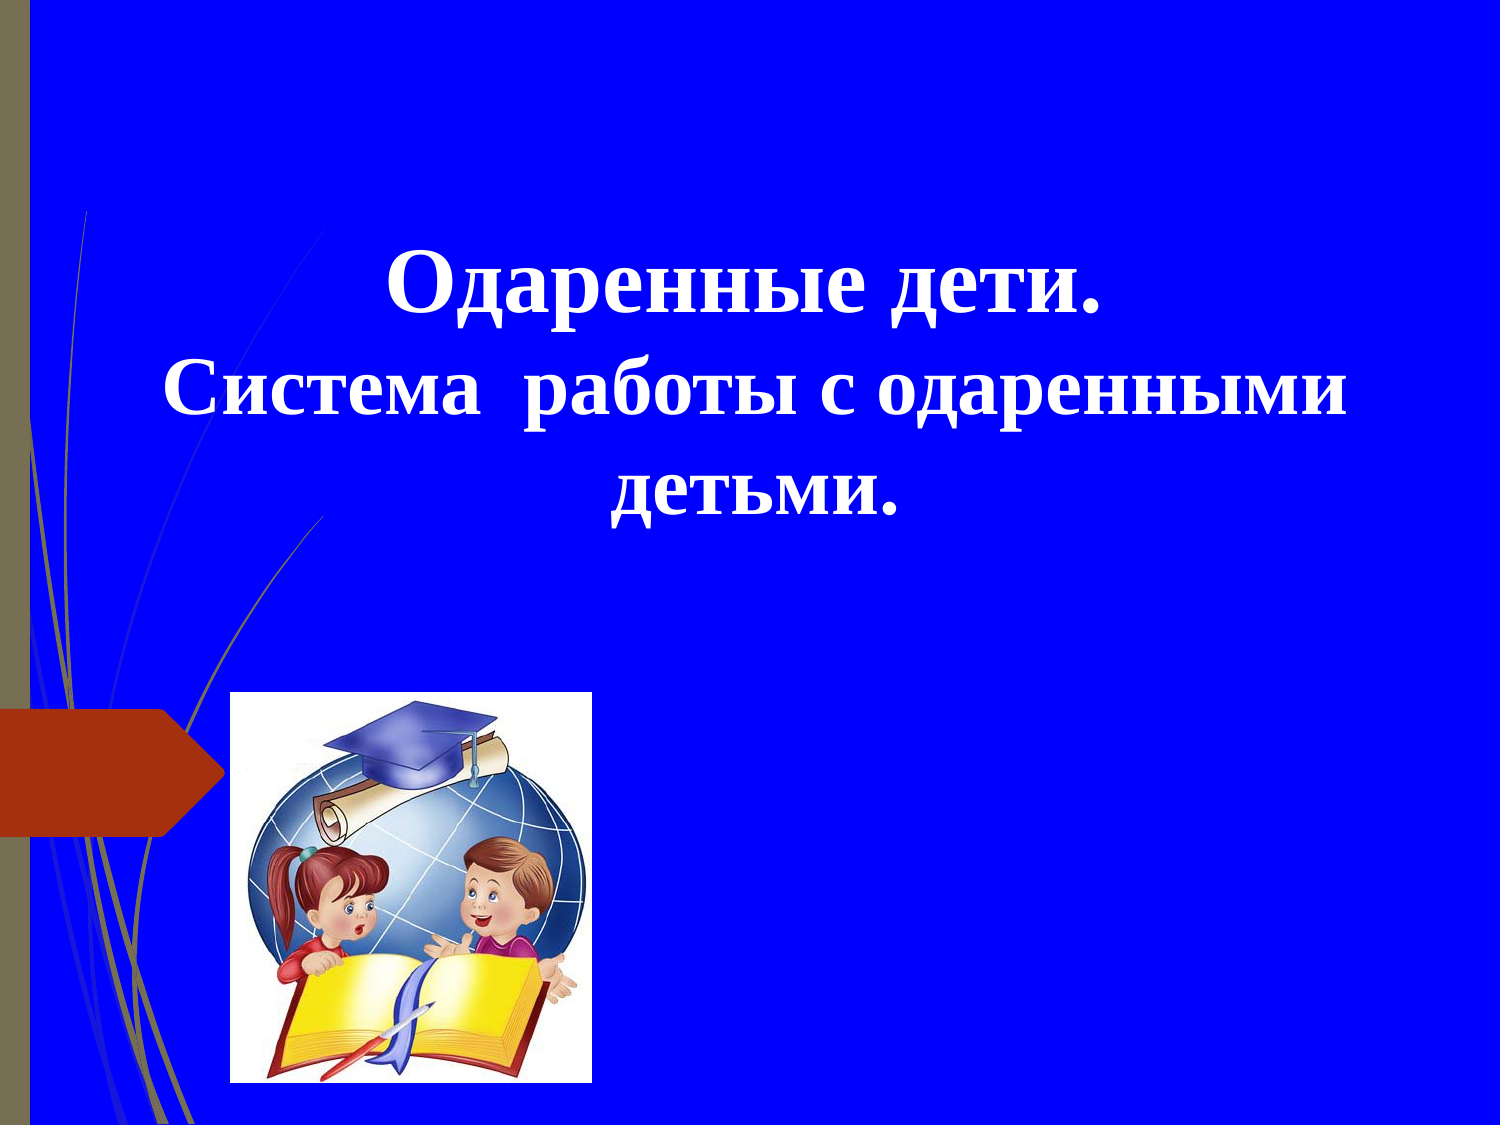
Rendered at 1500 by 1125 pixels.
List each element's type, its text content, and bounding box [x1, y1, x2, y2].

title Одаренные дети. Система работы с одаренными детьми. [123, 101, 1388, 540]
picture [230, 692, 592, 1083]
